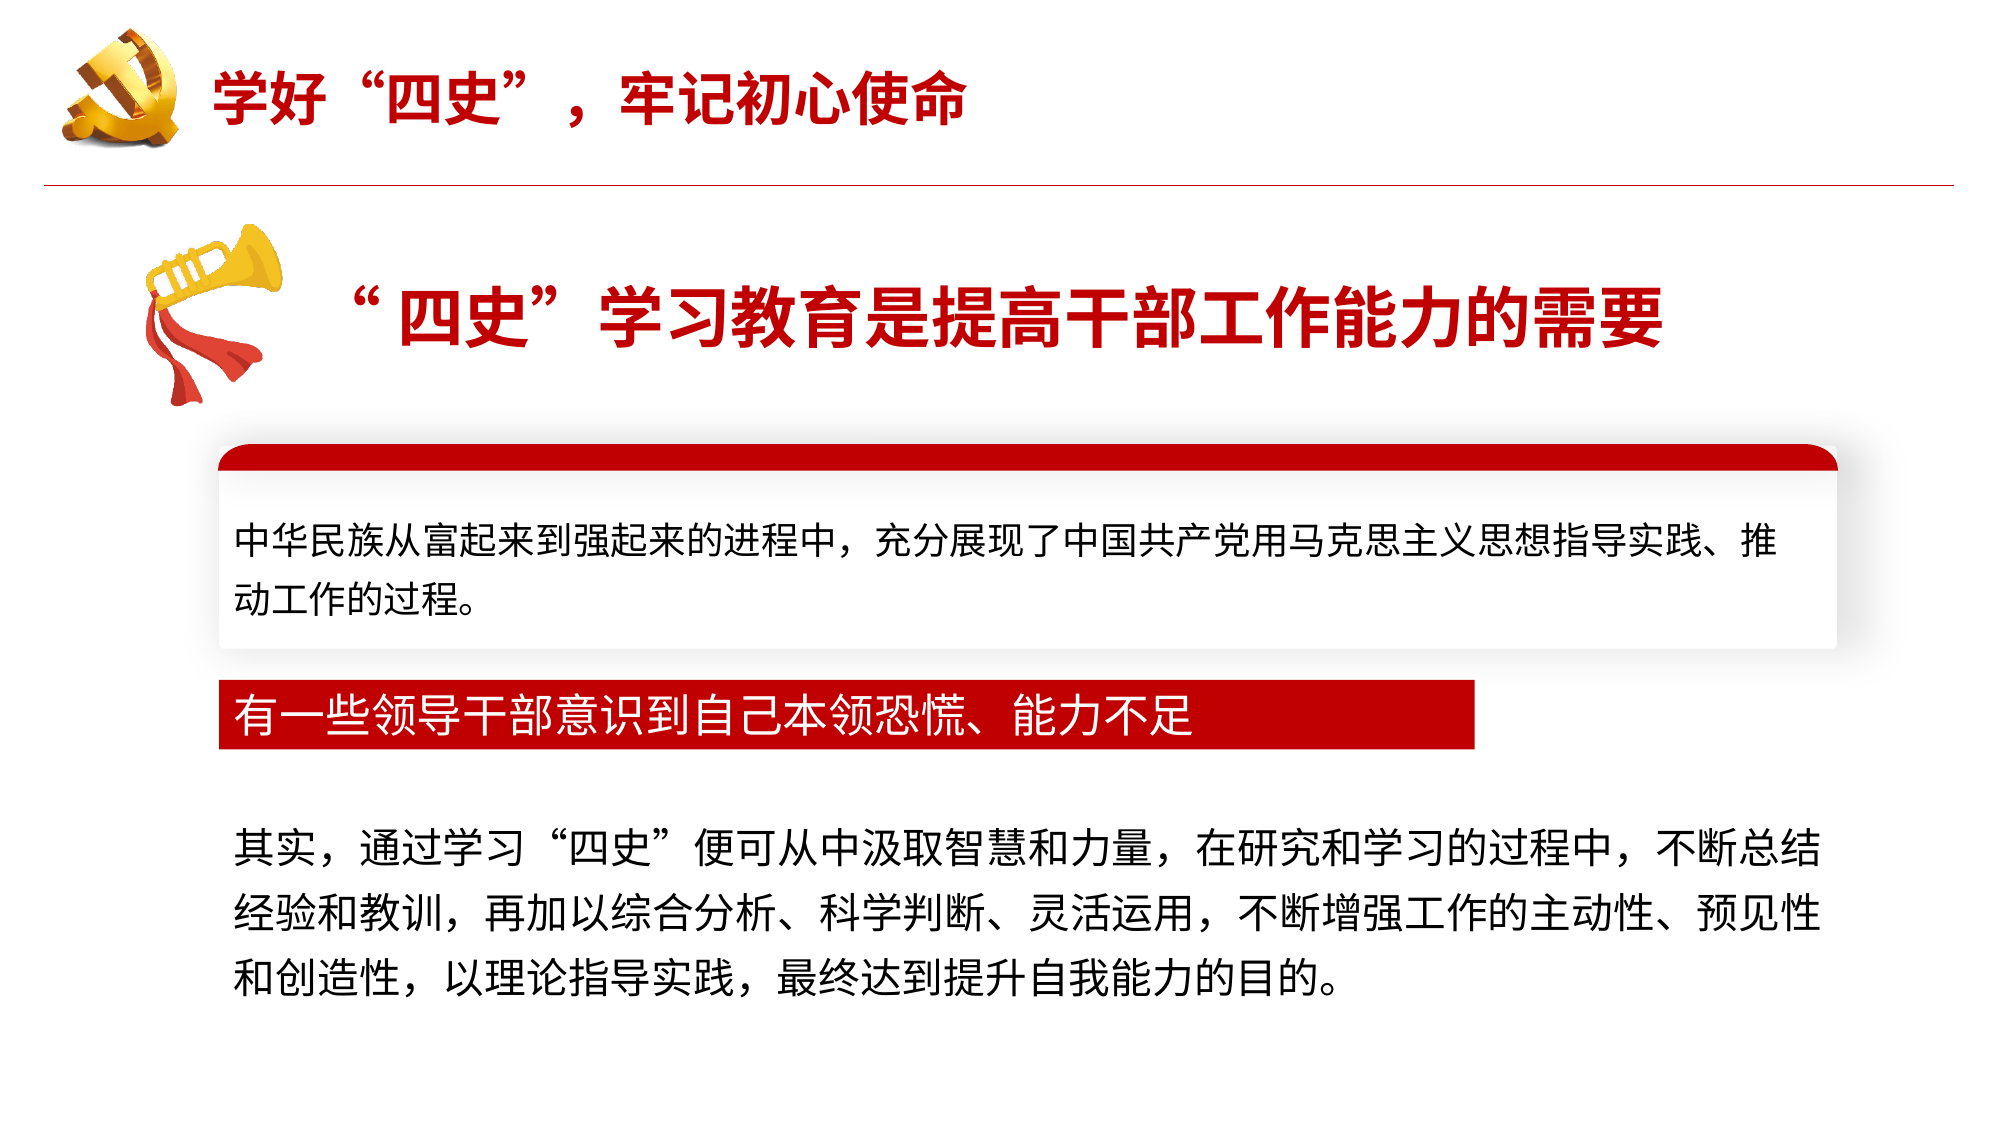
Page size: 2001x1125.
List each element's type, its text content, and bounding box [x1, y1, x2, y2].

picture [59, 28, 179, 151]
text_box 有一些领导干部意识到自己本领恐慌、能力不足 [219, 679, 1475, 750]
text_box 其实，通过学习“四史”便可从中汲取智慧和力量，在研究和学习的过程中，不断总结经验和教训，再加以综合分析、科学判断、灵活运用，不断增强工作的主动性、预见性和创造性，以理论指导实践，最终达到提升自我能力的目的。 [219, 799, 1837, 1010]
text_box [219, 445, 1837, 649]
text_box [67, 145, 1681, 451]
